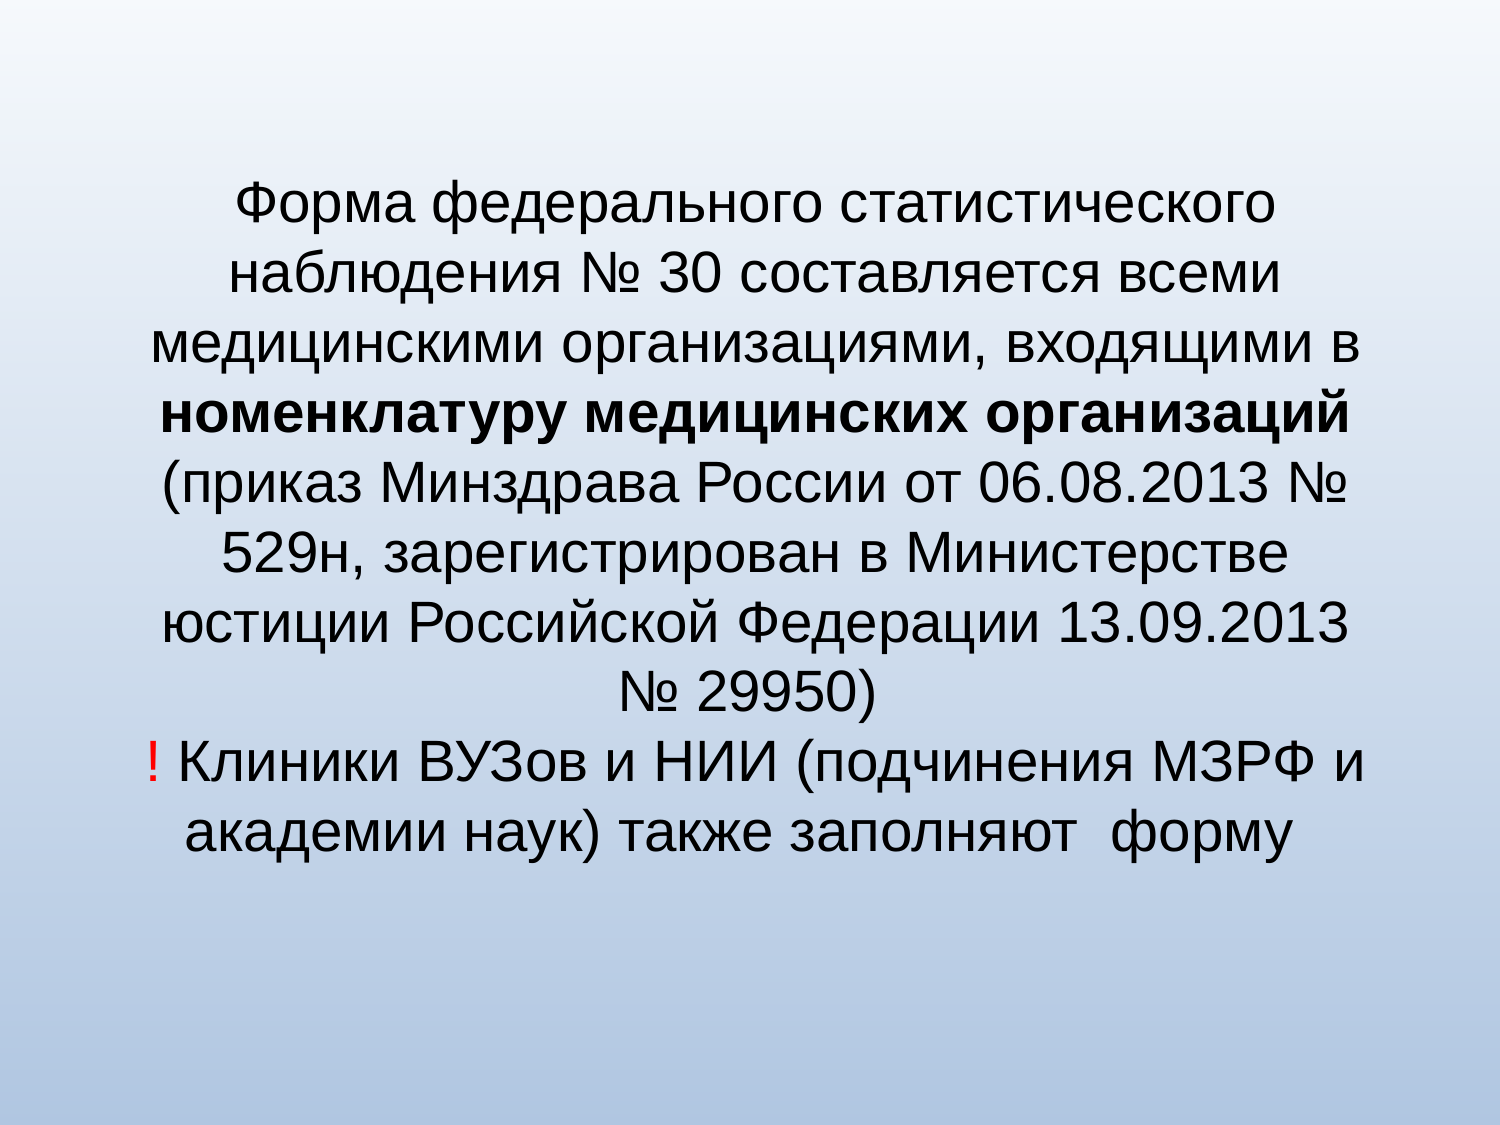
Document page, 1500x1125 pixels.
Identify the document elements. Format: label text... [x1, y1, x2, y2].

text_box Форма федерального статистического наблюдения № 30 составляется всеми медицинскими организациями, входящими в номенклатуру медицинских организаций (приказ Минздрава России от 06.08.2013 № 529н, зарегистрирован в Министерстве юстиции Российской Федерации 13.09.2013 № 29950) ! Клиники ВУЗов и НИИ (подчинения МЗРФ и академии наук) также заполняют форму [112, 66, 1400, 941]
